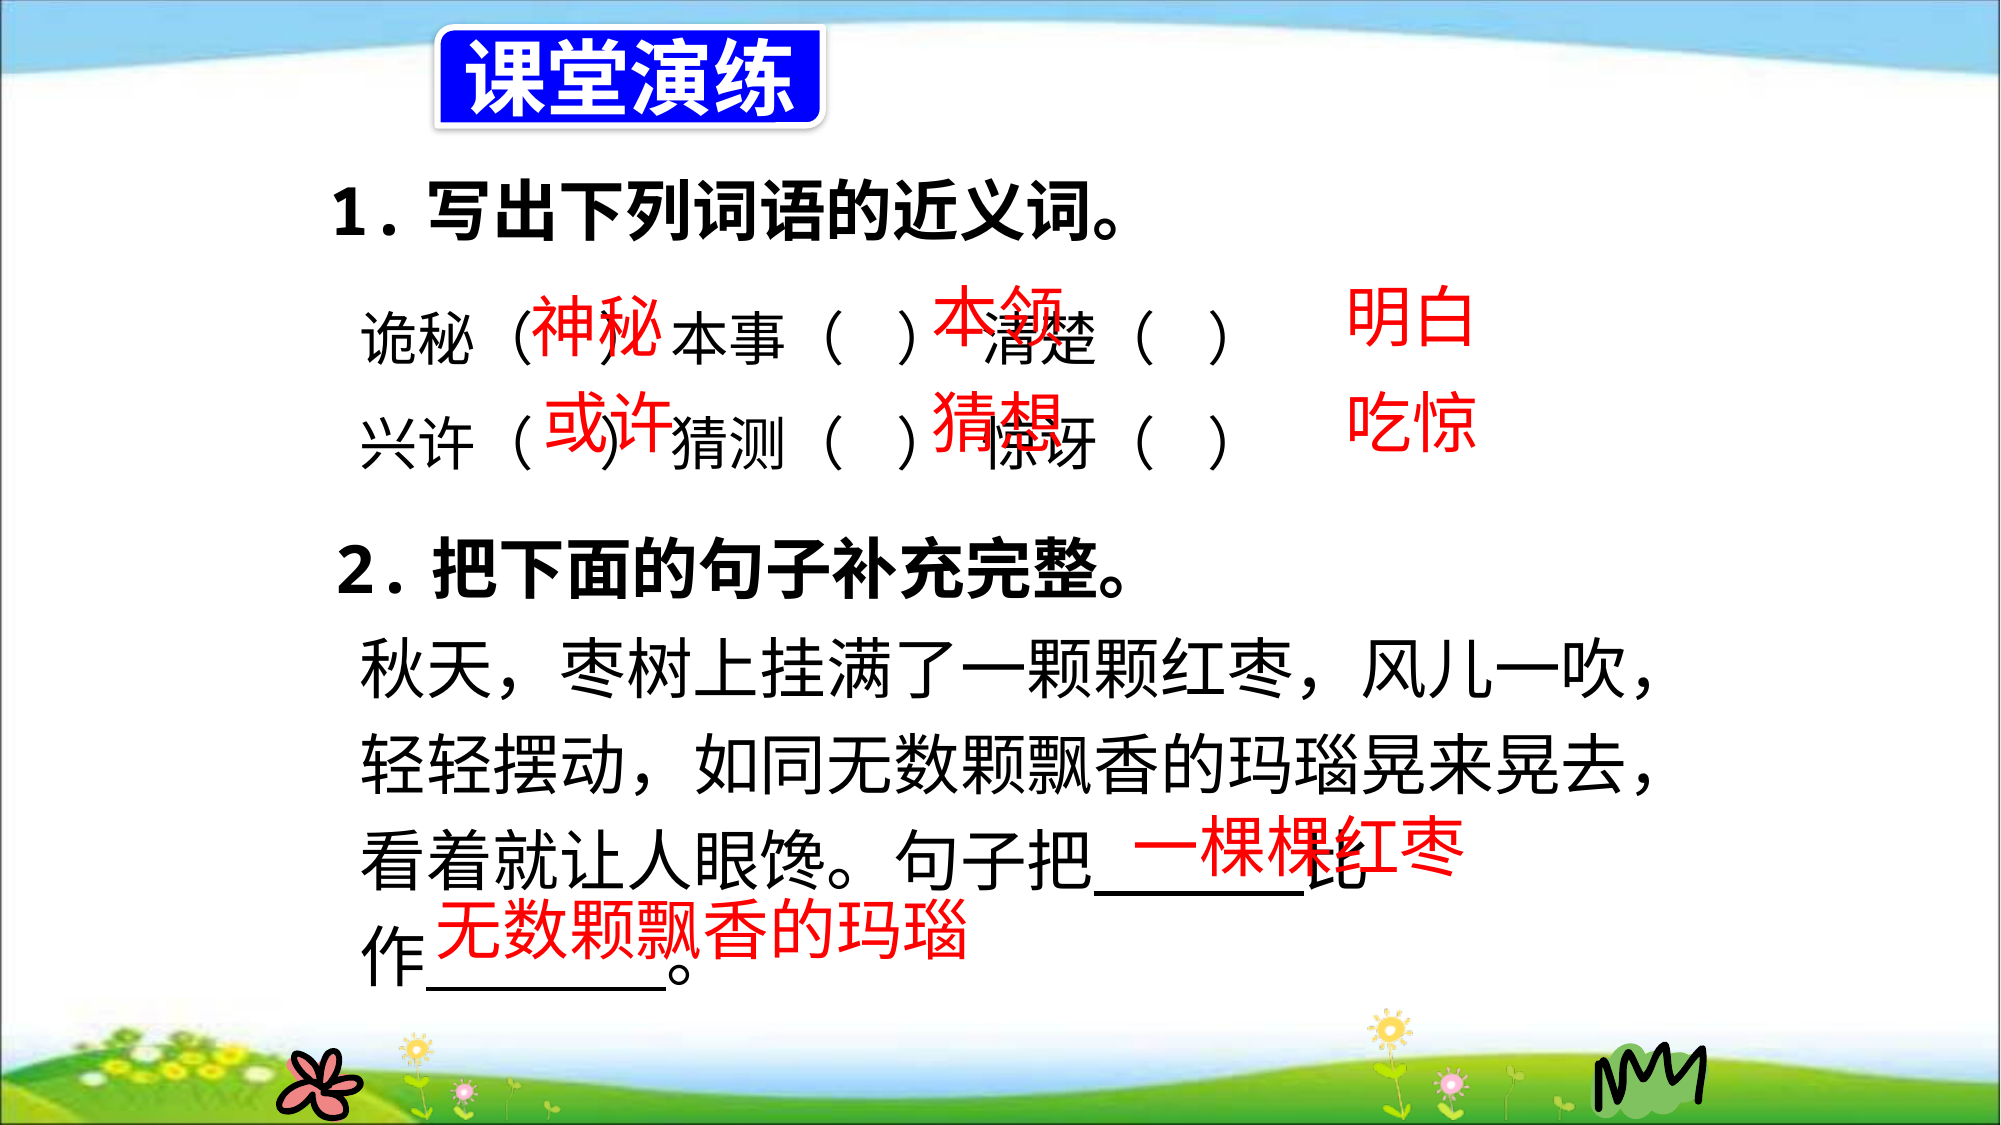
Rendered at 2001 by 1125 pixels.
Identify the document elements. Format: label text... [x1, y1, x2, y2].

text_box 无数颗飘香的玛瑙 [421, 880, 991, 975]
text_box 明白 [1330, 267, 1508, 362]
text_box 或许 [527, 373, 705, 469]
text_box 秋天，枣树上挂满了一颗颗红枣，风儿一吹，轻轻摆动，如同无数颗飘香的玛瑙晃来晃去，看着就让人眼馋。句子把 比 作 。 [344, 603, 1750, 1003]
text_box 神秘 [515, 277, 693, 373]
text_box 吃惊 [1330, 373, 1499, 469]
text_box 猜想 [917, 373, 1095, 469]
picture [0, 0, 2001, 1125]
text_box 课堂演练 [434, 24, 826, 129]
text_box 2.把下面的句子补充完整。 [320, 529, 1680, 634]
text_box 1.写出下列词语的近义词。 [314, 170, 1674, 279]
text_box 诡秘（ ） 本事（ ） 清楚（ ） 兴许（ ） 猜测（ ） 惊讶（ ） [344, 260, 1656, 485]
text_box 本领 [917, 267, 1095, 362]
text_box 一棵棵红枣 [1118, 797, 1507, 893]
